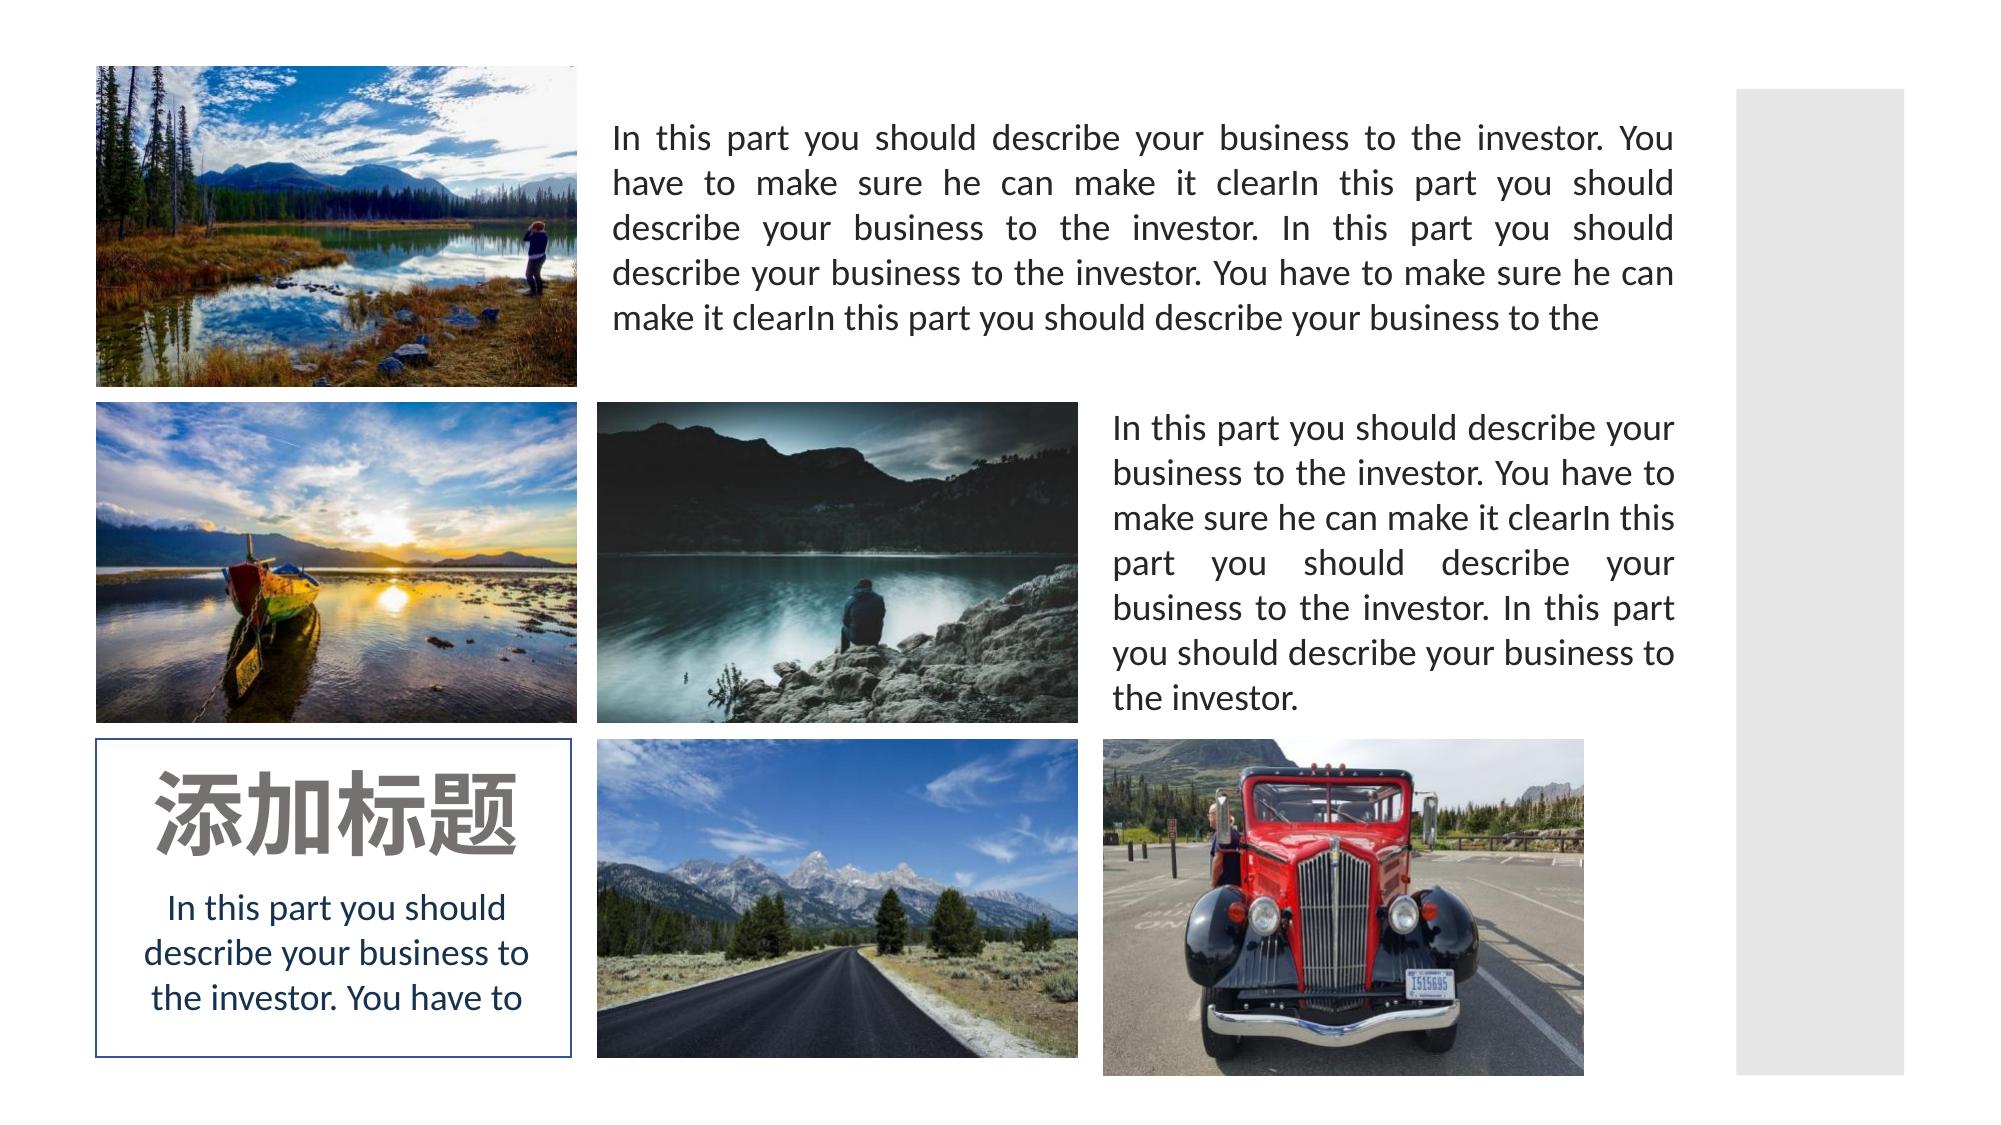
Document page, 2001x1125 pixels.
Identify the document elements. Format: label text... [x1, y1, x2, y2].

text_box In this part you should describe your business to the investor. You have to make sure he can make it clearIn this part you should describe your business to the investor. In this part you should describe your business to the investor. You have to make sure he can make it clearIn this part you should describe your business to the [597, 105, 1691, 346]
text_box [1735, 88, 1905, 1076]
picture [1103, 739, 1584, 1076]
text_box In this part you should describe your business to the investor. You have to make sure he can make it clearIn this part you should describe your business to the investor. In this part you should describe your business to the investor. [1097, 395, 1691, 726]
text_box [0, 739, 767, 1058]
picture [597, 402, 1078, 723]
picture [96, 66, 577, 387]
picture [767, 739, 1078, 1058]
picture [96, 402, 577, 723]
